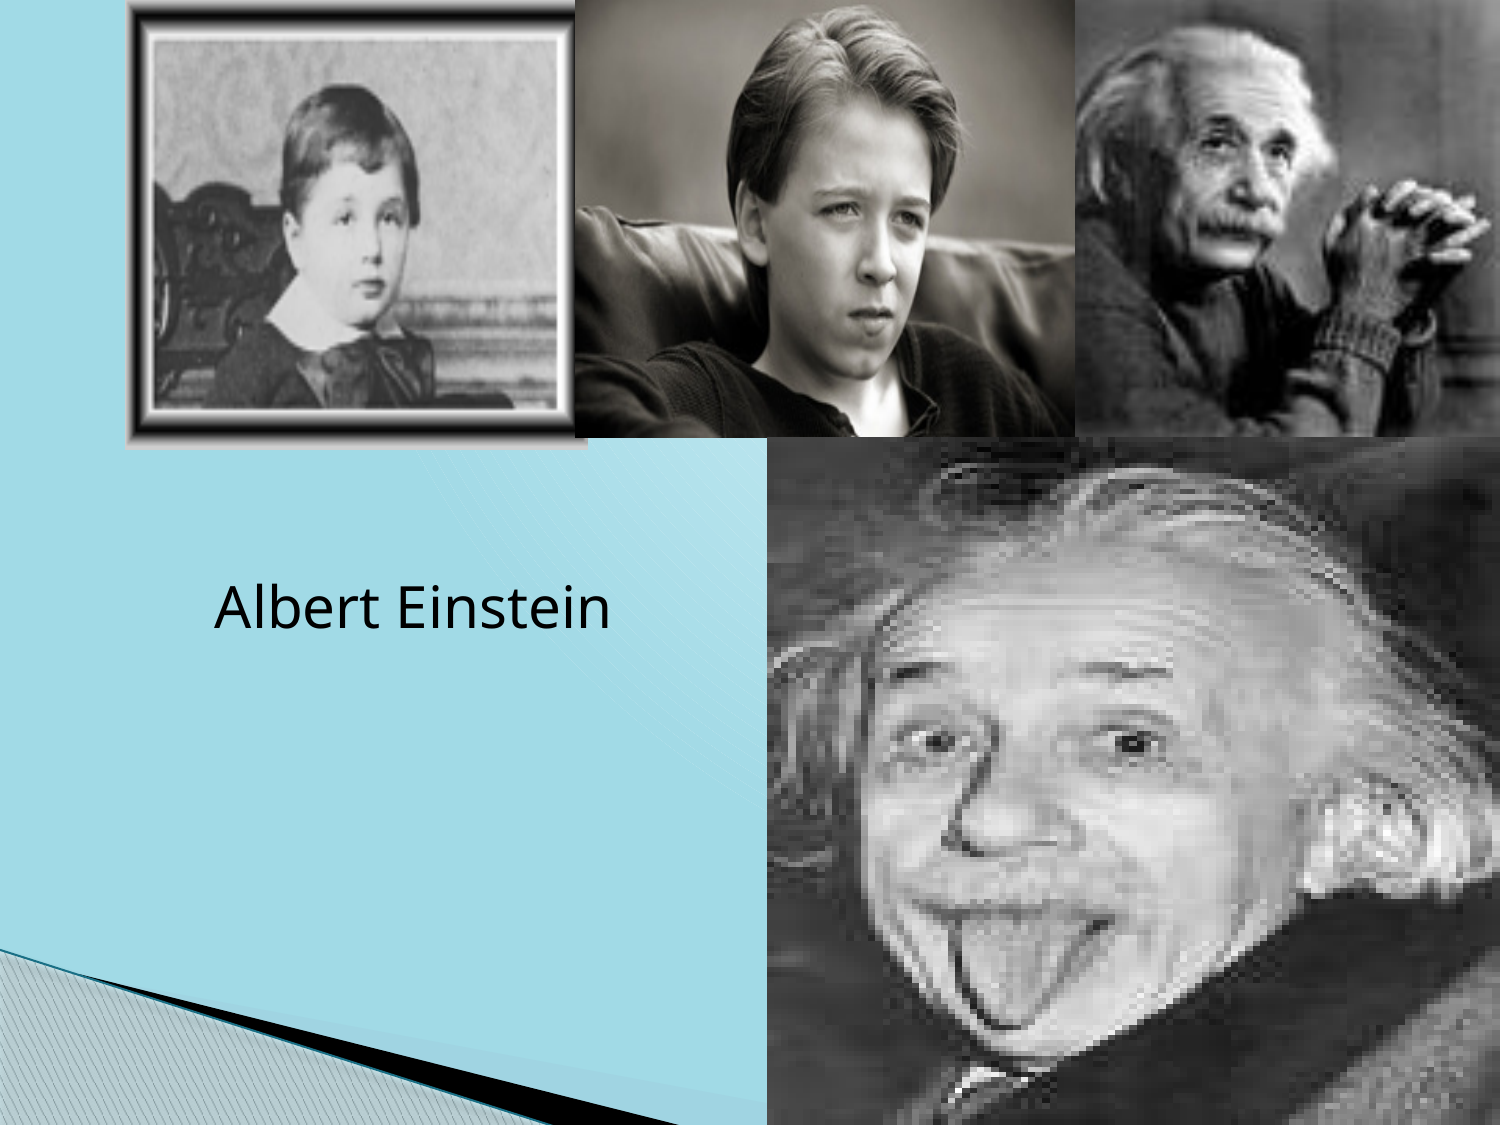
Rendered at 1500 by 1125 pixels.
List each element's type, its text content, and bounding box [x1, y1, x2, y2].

text_box Albert Einstein [200, 562, 700, 648]
picture [124, 0, 1500, 1125]
